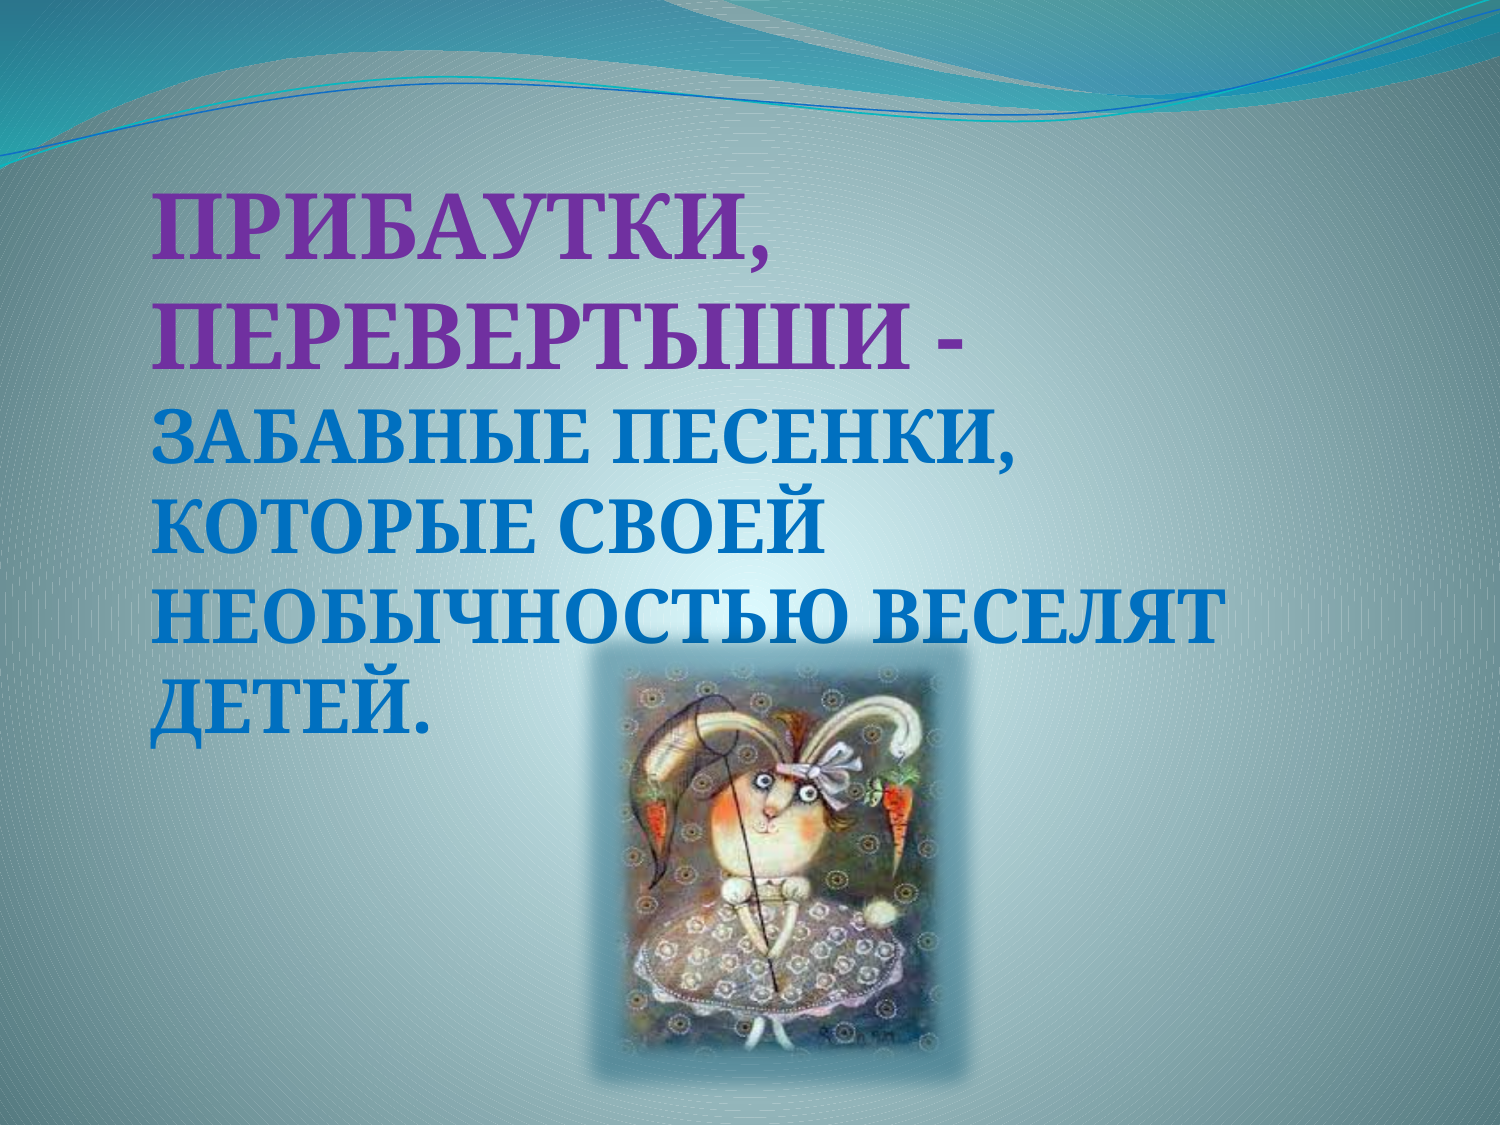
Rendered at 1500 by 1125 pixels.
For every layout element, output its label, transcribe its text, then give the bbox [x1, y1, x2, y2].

text_box Прибаутки, перевертыши - забавные песенки, которые своей необычностью веселят детей. [135, 160, 1317, 756]
picture [608, 656, 952, 1065]
